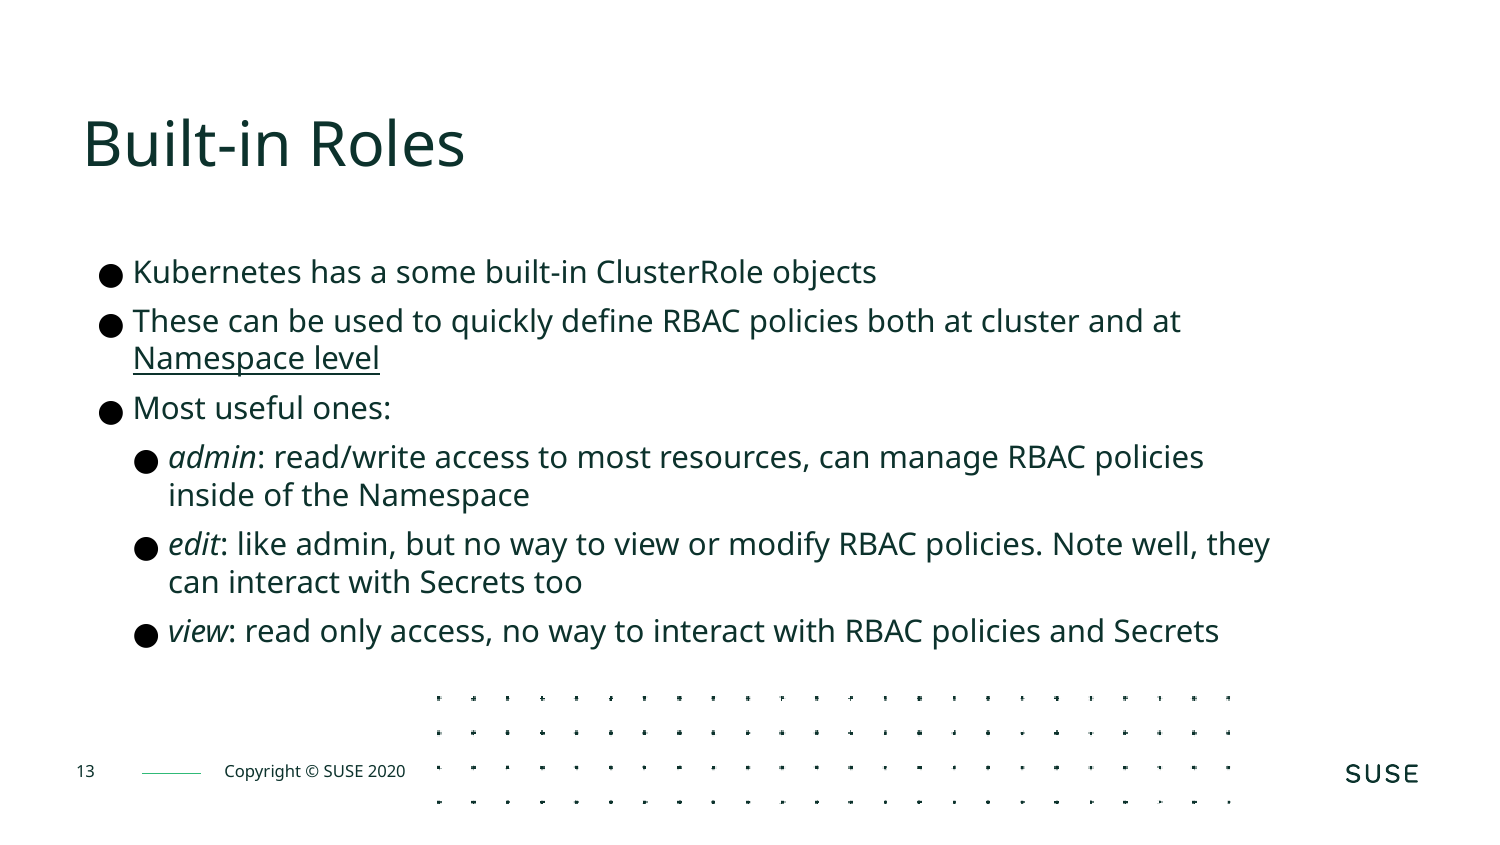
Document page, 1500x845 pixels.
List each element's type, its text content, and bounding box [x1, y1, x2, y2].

picture [437, 696, 1255, 815]
text_box Kubernetes has a some built-in ClusterRole objects These can be used to quickly define RBAC policies both at cluster and at Namespace level Most useful ones: admin: read/write access to most resources, can manage RBAC policies inside of the Namespace edit: like admin, but no way to view or modify RBAC policies. Note well, they can interact with Secrets too view: read only access, no way to interact with RBAC policies and Secrets [82, 244, 1299, 695]
text_box Built-in Roles [82, 103, 1453, 260]
picture [1346, 764, 1418, 783]
